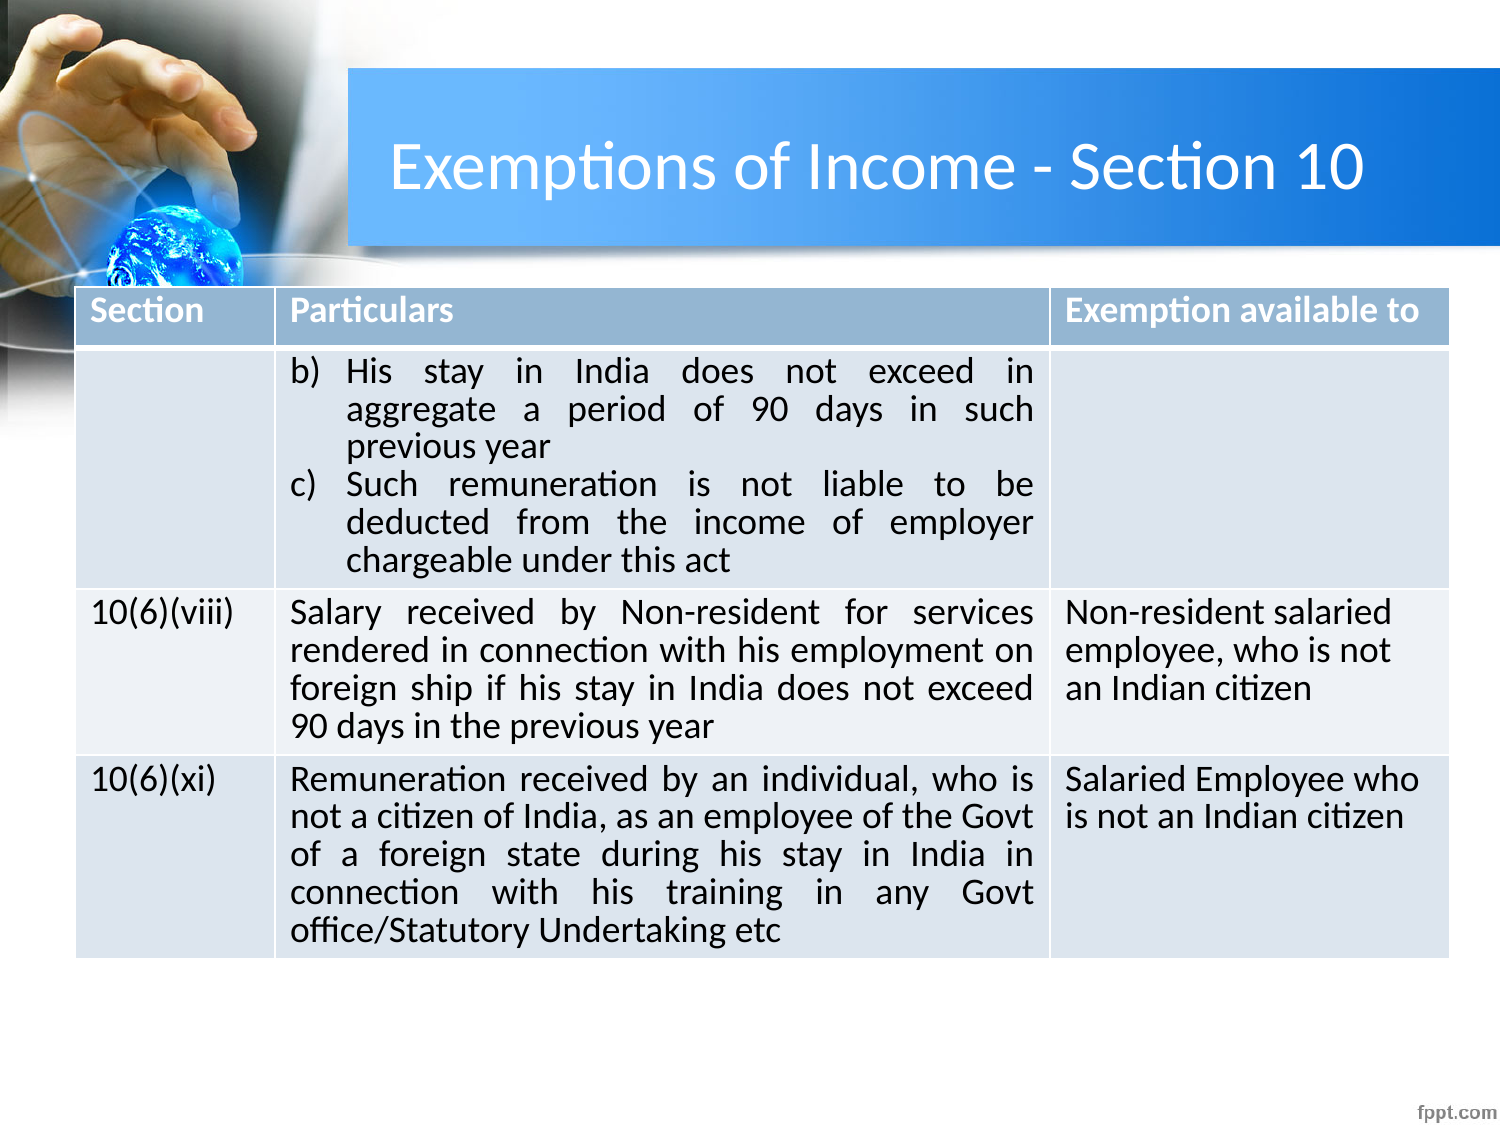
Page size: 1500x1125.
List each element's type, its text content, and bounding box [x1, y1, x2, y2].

table_cell His stay in India does not exceed in aggregate a period of 90 days in such previous year Such remuneration is not liable to be deducted from the income of employer chargeable under this act [276, 351, 1049, 588]
table_cell Non-resident salaried employee, who is not an Indian citizen [1051, 590, 1449, 754]
table_cell 10(6)(viii) [76, 590, 274, 754]
table_cell 10(6)(xi) [76, 756, 274, 958]
table_cell [76, 351, 274, 588]
table_cell Salary received by Non-resident for services rendered in connection with his employment on foreign ship if his stay in India does not exceed 90 days in the previous year [276, 590, 1049, 754]
table_header Particulars [276, 288, 1049, 345]
table_cell Remuneration received by an individual, who is not a citizen of India, as an employee of the Govt of a foreign state during his stay in India in connection with his training in any Govt office/Statutory Undertaking etc [276, 756, 1049, 958]
table_cell Salaried Employee who is not an Indian citizen [1051, 756, 1449, 958]
table_cell [1051, 351, 1449, 588]
title Exemptions of Income - Section 10 [374, 111, 1452, 212]
picture [0, 0, 1500, 1125]
table_header Exemption available to [1051, 288, 1449, 345]
table_header Section [76, 288, 274, 345]
